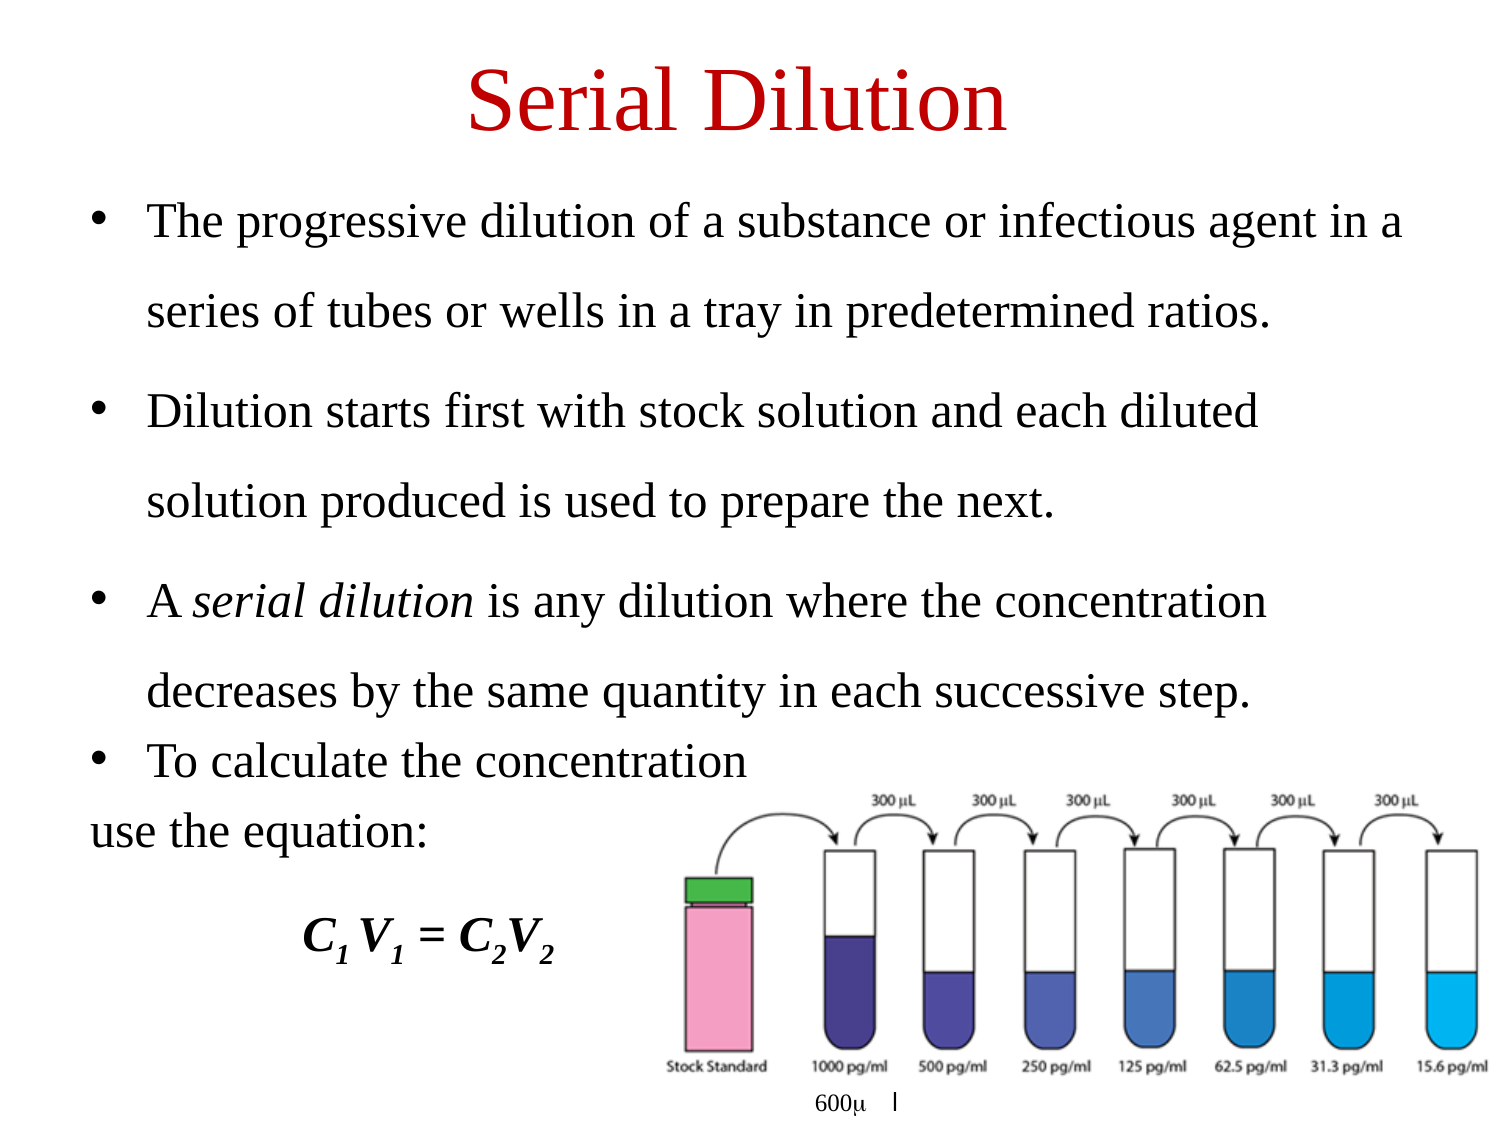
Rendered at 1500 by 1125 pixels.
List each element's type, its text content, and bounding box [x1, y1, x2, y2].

picture [651, 787, 1500, 1091]
text_box 600m l [800, 1100, 925, 1125]
title Serial Dilution [62, 0, 1413, 188]
list The progressive dilution of a substance or infectious agent in a series of tubes or wells in a tray in predetermined ratios. Dilution starts first with stock solution and each diluted solution produced is used to prepare the next. A serial dilution is any dilution where the concentration decreases by the same quantity in each successive step. To calculate the concentration use the equation: C1 V1 = C2V2 [75, 149, 1425, 1063]
